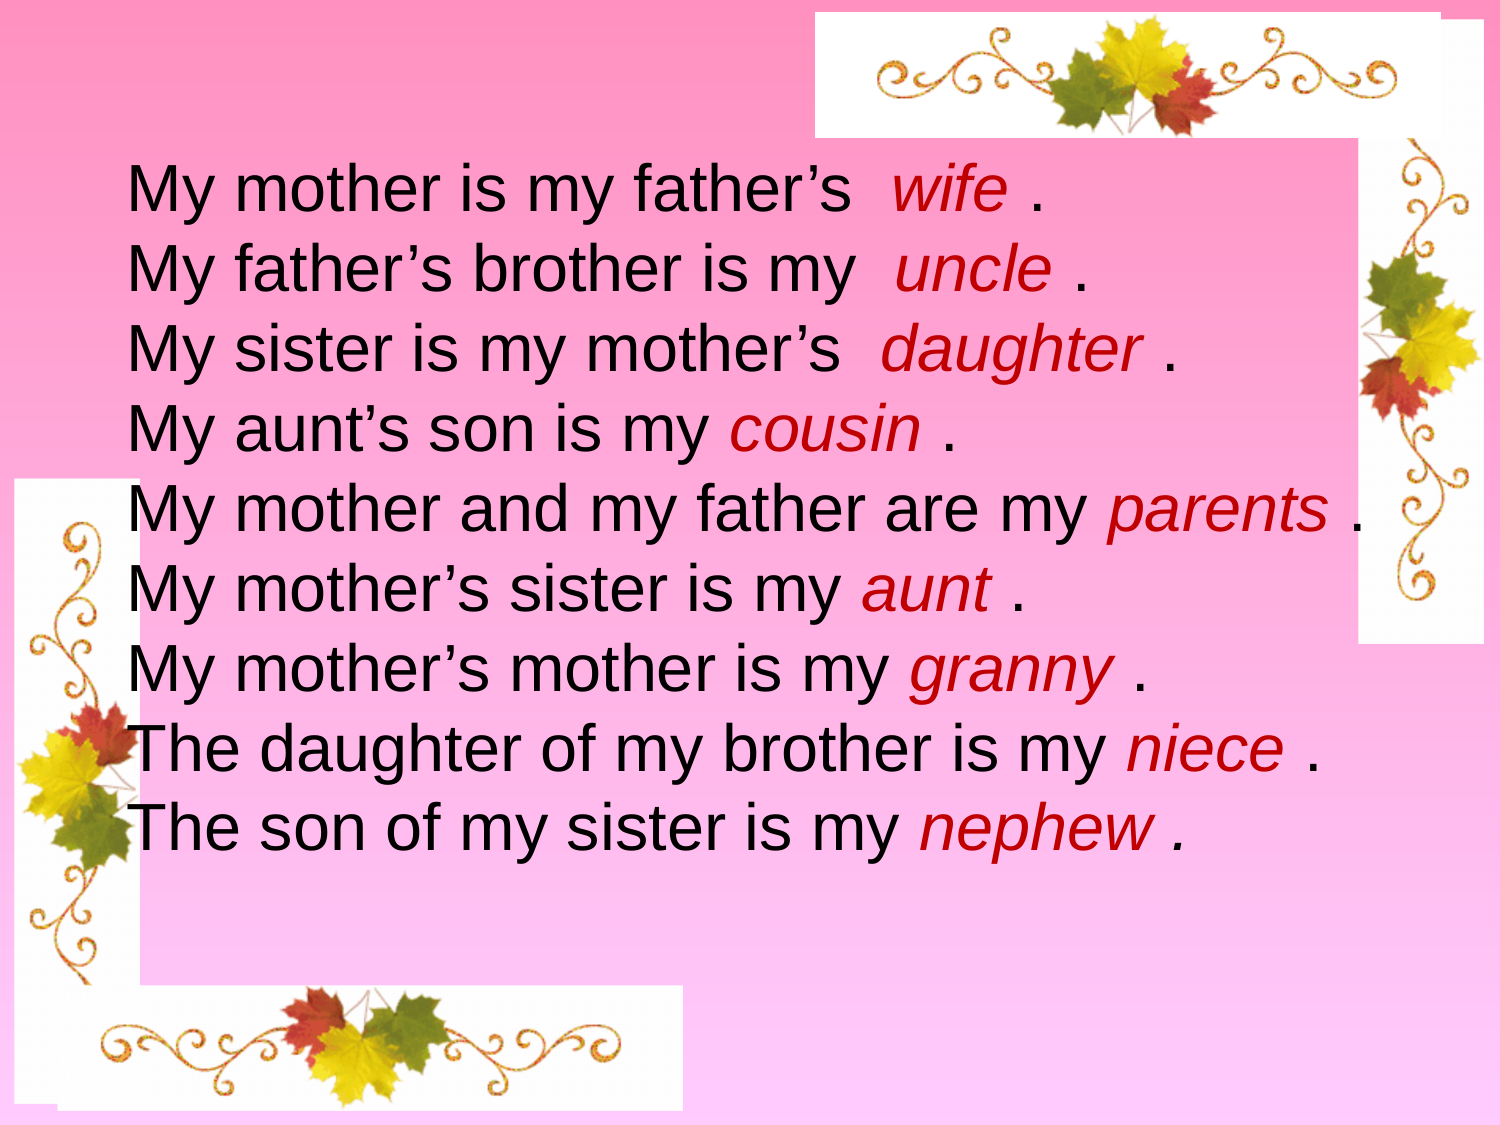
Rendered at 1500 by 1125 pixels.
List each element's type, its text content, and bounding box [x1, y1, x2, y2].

picture [58, 986, 682, 1110]
picture [15, 479, 139, 1103]
picture [815, 12, 1483, 643]
text_box My mother is my father’s wife . My father’s brother is my uncle . My sister is my mother’s daughter . My aunt’s son is my cousin . My mother and my father are my parents . My mother’s sister is my aunt . My mother’s mother is my granny . The daughter of my brother is my niece . The son of my sister is my nephew . [112, 137, 1400, 872]
